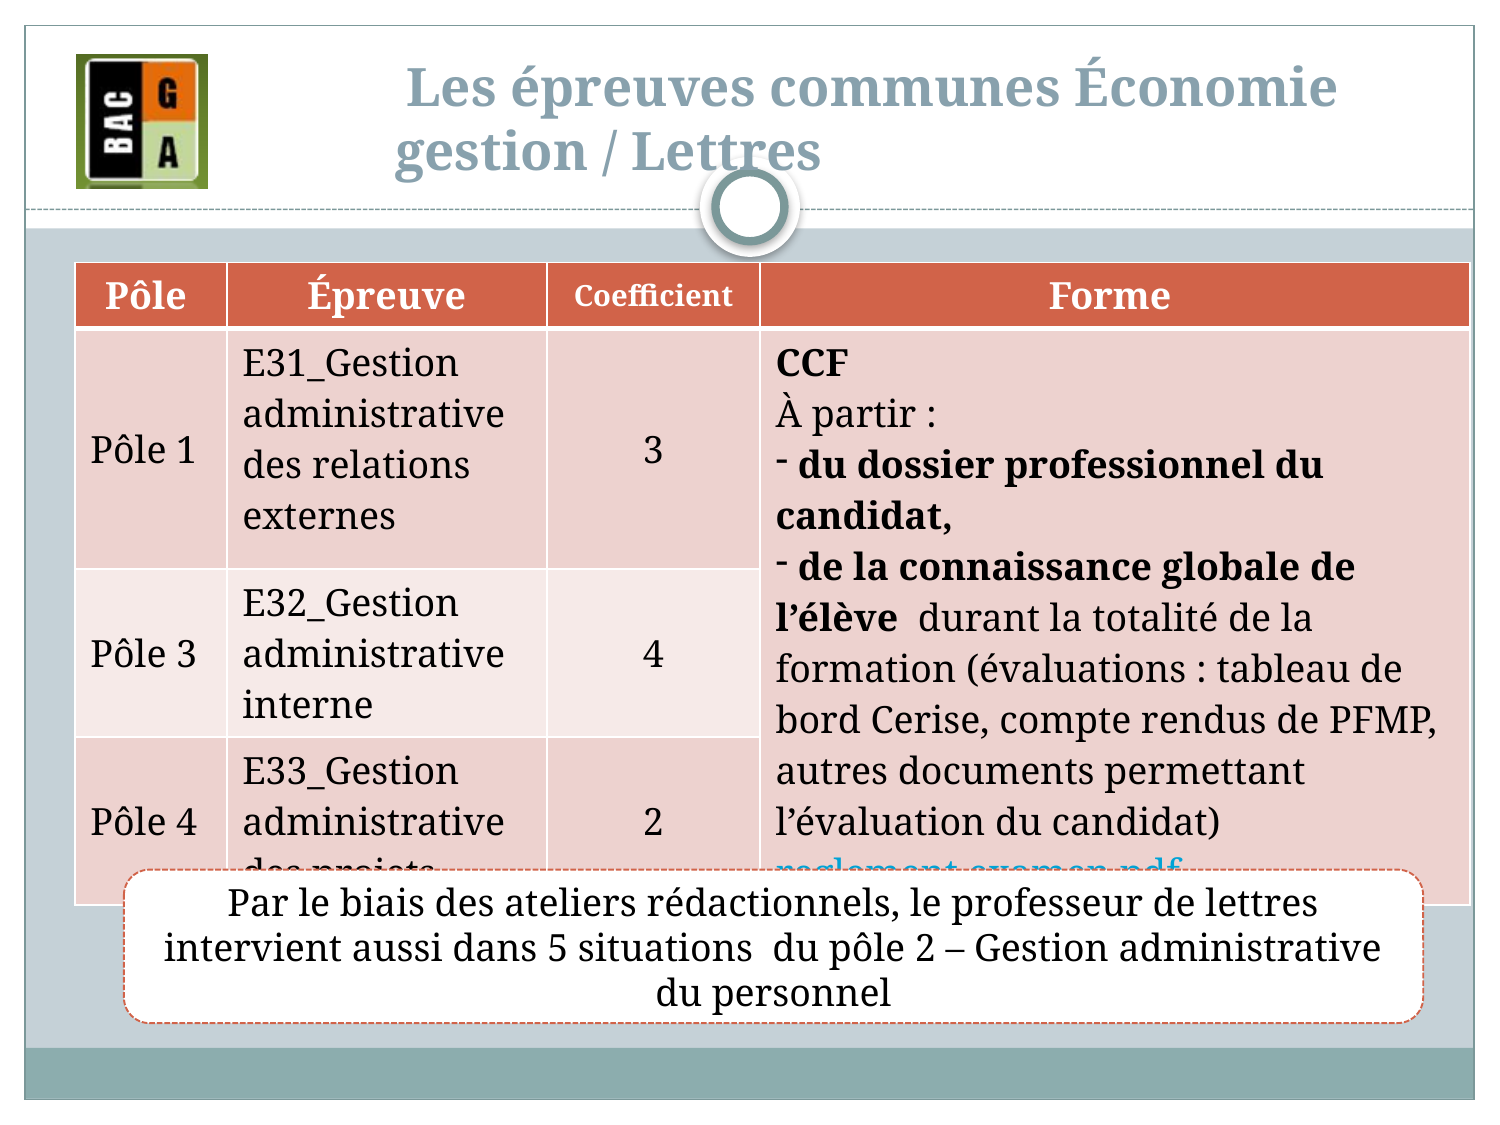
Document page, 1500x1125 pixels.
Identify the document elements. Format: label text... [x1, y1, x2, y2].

table_cell Pôle 1 [76, 331, 226, 568]
table_cell 4 [548, 570, 759, 736]
title Les épreuves communes Économie gestion / Lettres [253, 45, 1425, 189]
table_cell E31_Gestion administrative des relations externes [228, 331, 546, 568]
table_cell 3 [548, 331, 759, 568]
table_cell E33_Gestion administrative des projets [228, 738, 546, 869]
table_cell E32_Gestion administrative interne [228, 570, 546, 736]
table_cell Pôle 3 [76, 570, 226, 736]
table_header Épreuve [228, 263, 546, 326]
text_box Par le biais des ateliers rédactionnels, le professeur de lettres intervient aussi dans 5 situations du pôle 2 – Gestion administrative du personnel [122, 868, 1425, 1025]
table_cell 2 [548, 738, 759, 869]
table_header Forme [761, 263, 1469, 326]
table_header Coefficient [548, 263, 759, 326]
table_header Pôle [76, 263, 226, 326]
table_cell Pôle 4 [76, 738, 226, 904]
picture [76, 54, 209, 190]
table_cell CCF À partir : du dossier professionnel du candidat, de la connaissance globale de l’élève durant la totalité de la formation (évaluations : tableau de bord Cerise, compte rendus de PFMP, autres documents permettant l’évaluation du candidat) reglement examen.pdf [761, 331, 1469, 904]
